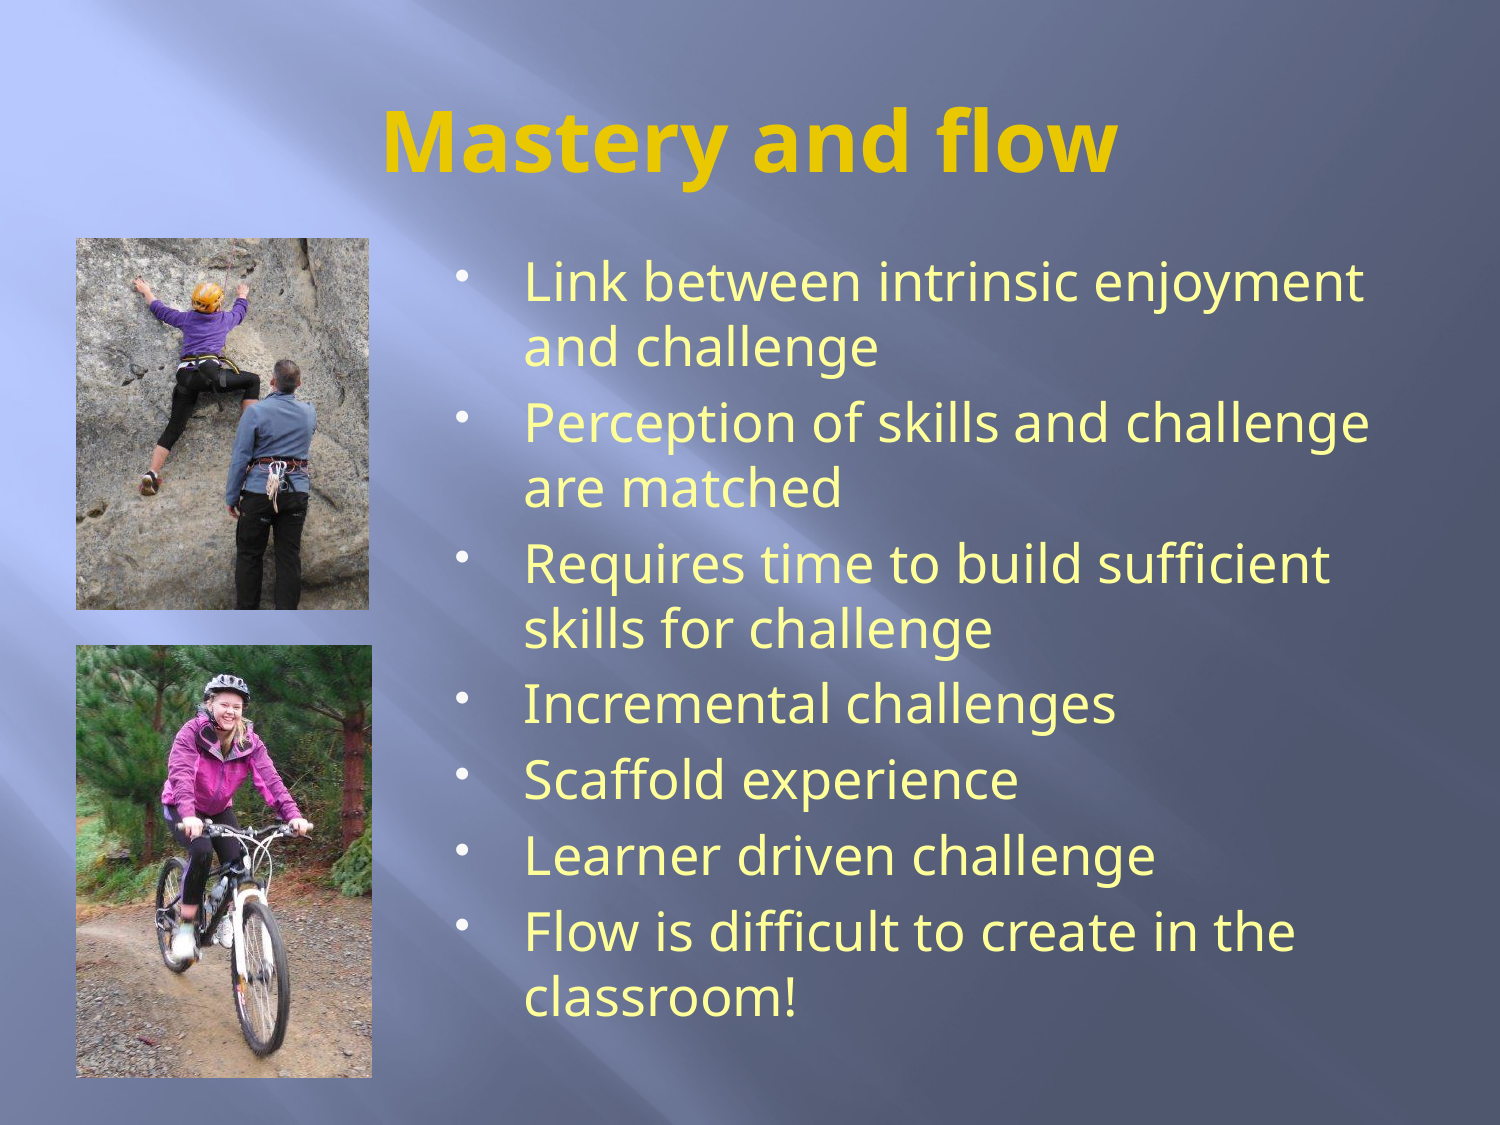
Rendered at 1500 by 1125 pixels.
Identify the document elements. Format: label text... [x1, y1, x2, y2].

list Link between intrinsic enjoyment and challenge Perception of skills and challenge are matched Requires time to build sufficient skills for challenge Incremental challenges Scaffold experience Learner driven challenge Flow is difficult to create in the classroom! [419, 240, 1473, 1051]
title Mastery and flow [75, 45, 1425, 233]
picture [76, 644, 373, 1078]
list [76, 238, 369, 610]
